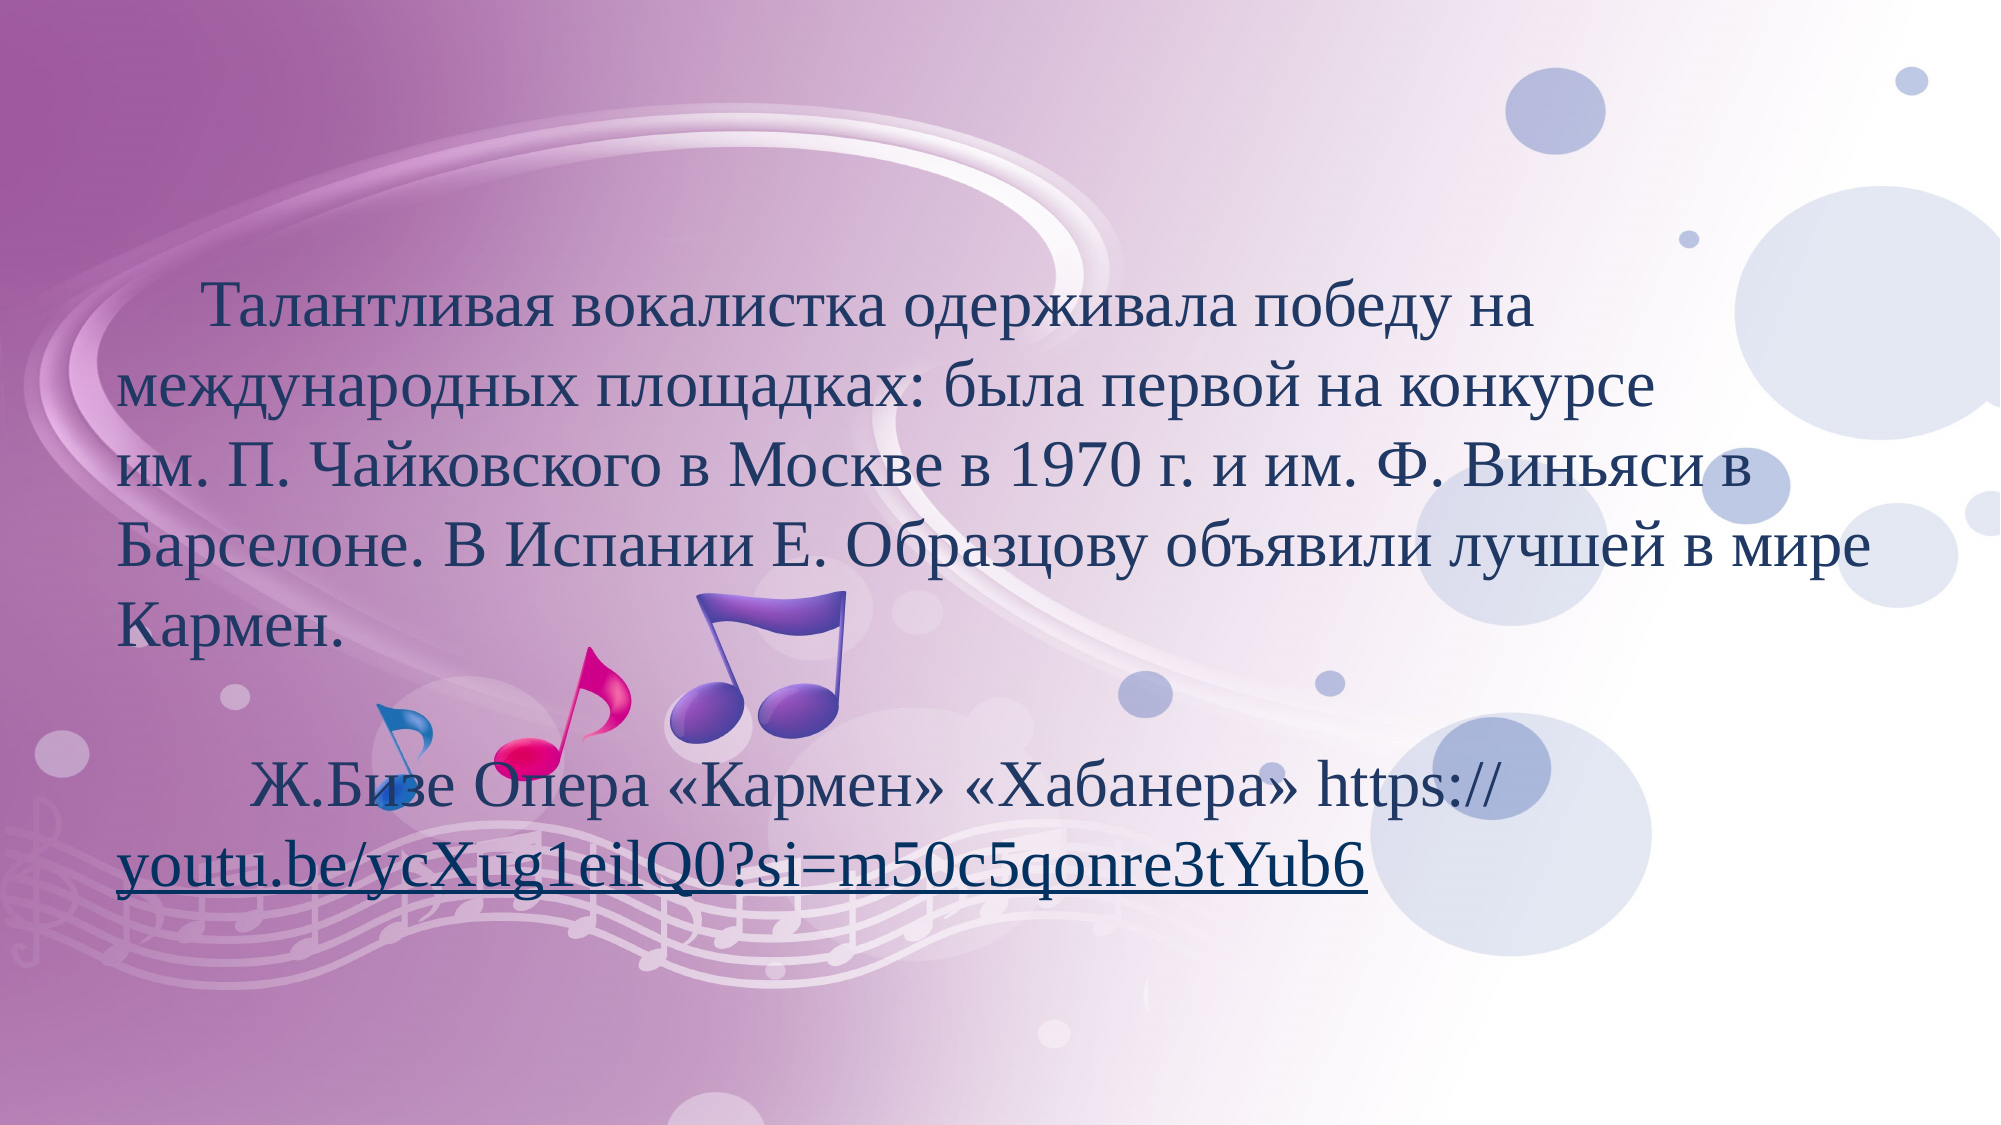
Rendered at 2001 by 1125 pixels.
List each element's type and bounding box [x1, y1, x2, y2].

list [0, 0, 2000, 1125]
